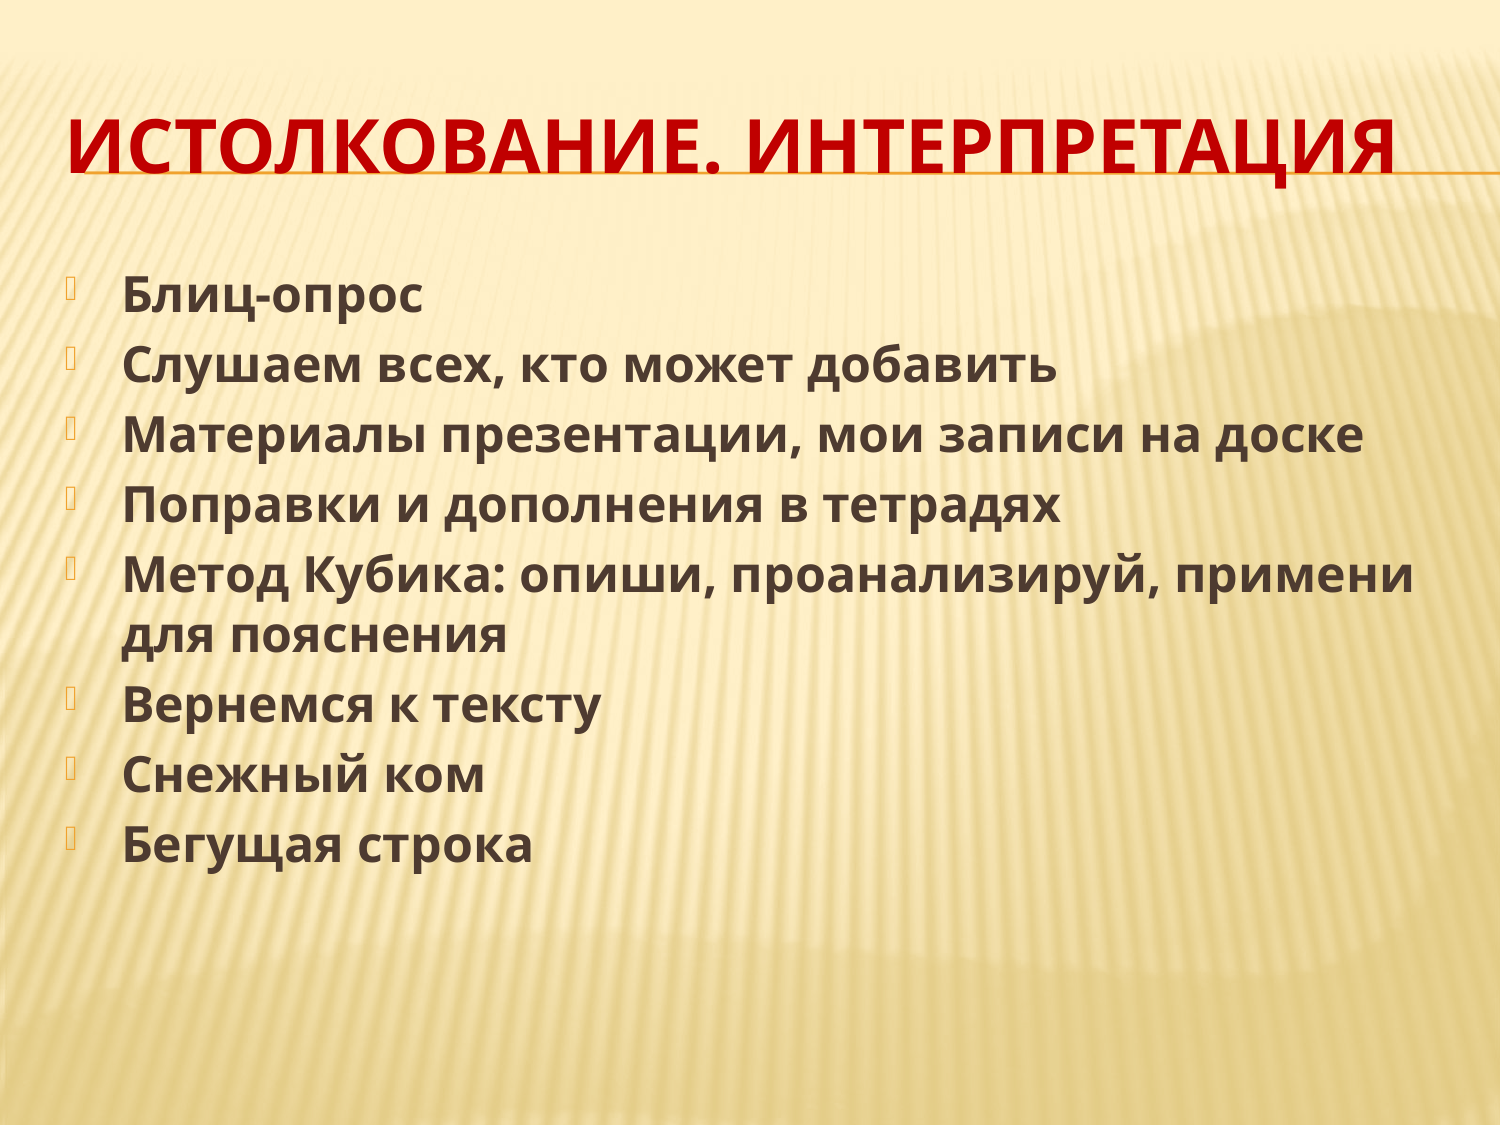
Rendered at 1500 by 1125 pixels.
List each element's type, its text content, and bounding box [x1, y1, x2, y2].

list Блиц-опрос Слушаем всех, кто может добавить Материалы презентации, мои записи на доске Поправки и дополнения в тетрадях Метод Кубика: опиши, проанализируй, примени для пояснения Вернемся к тексту Снежный ком Бегущая строка [50, 254, 1475, 998]
title Истолкование. Интерпретация [50, 75, 1475, 213]
